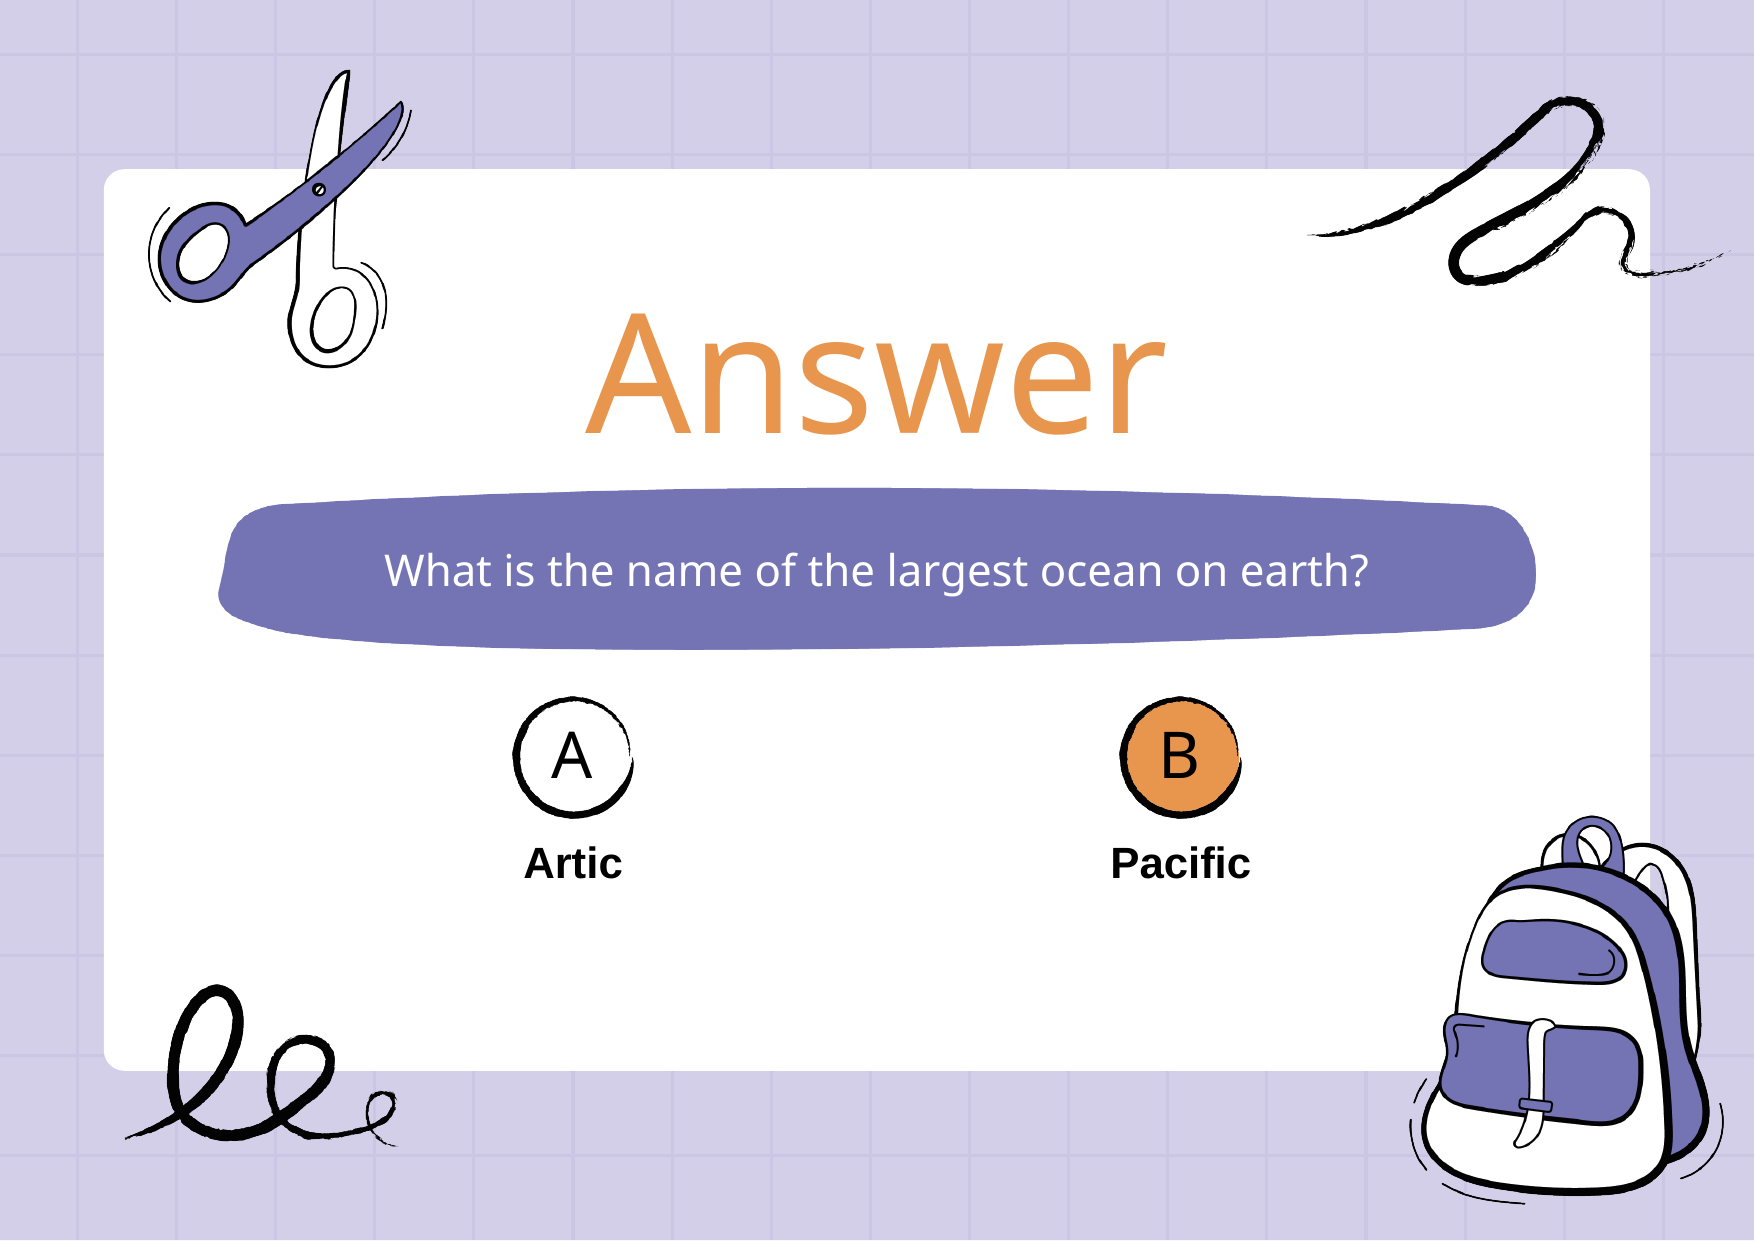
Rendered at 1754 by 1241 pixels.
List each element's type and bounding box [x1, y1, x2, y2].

text_box [0, 0, 1754, 1241]
text_box [122, 68, 1733, 1205]
